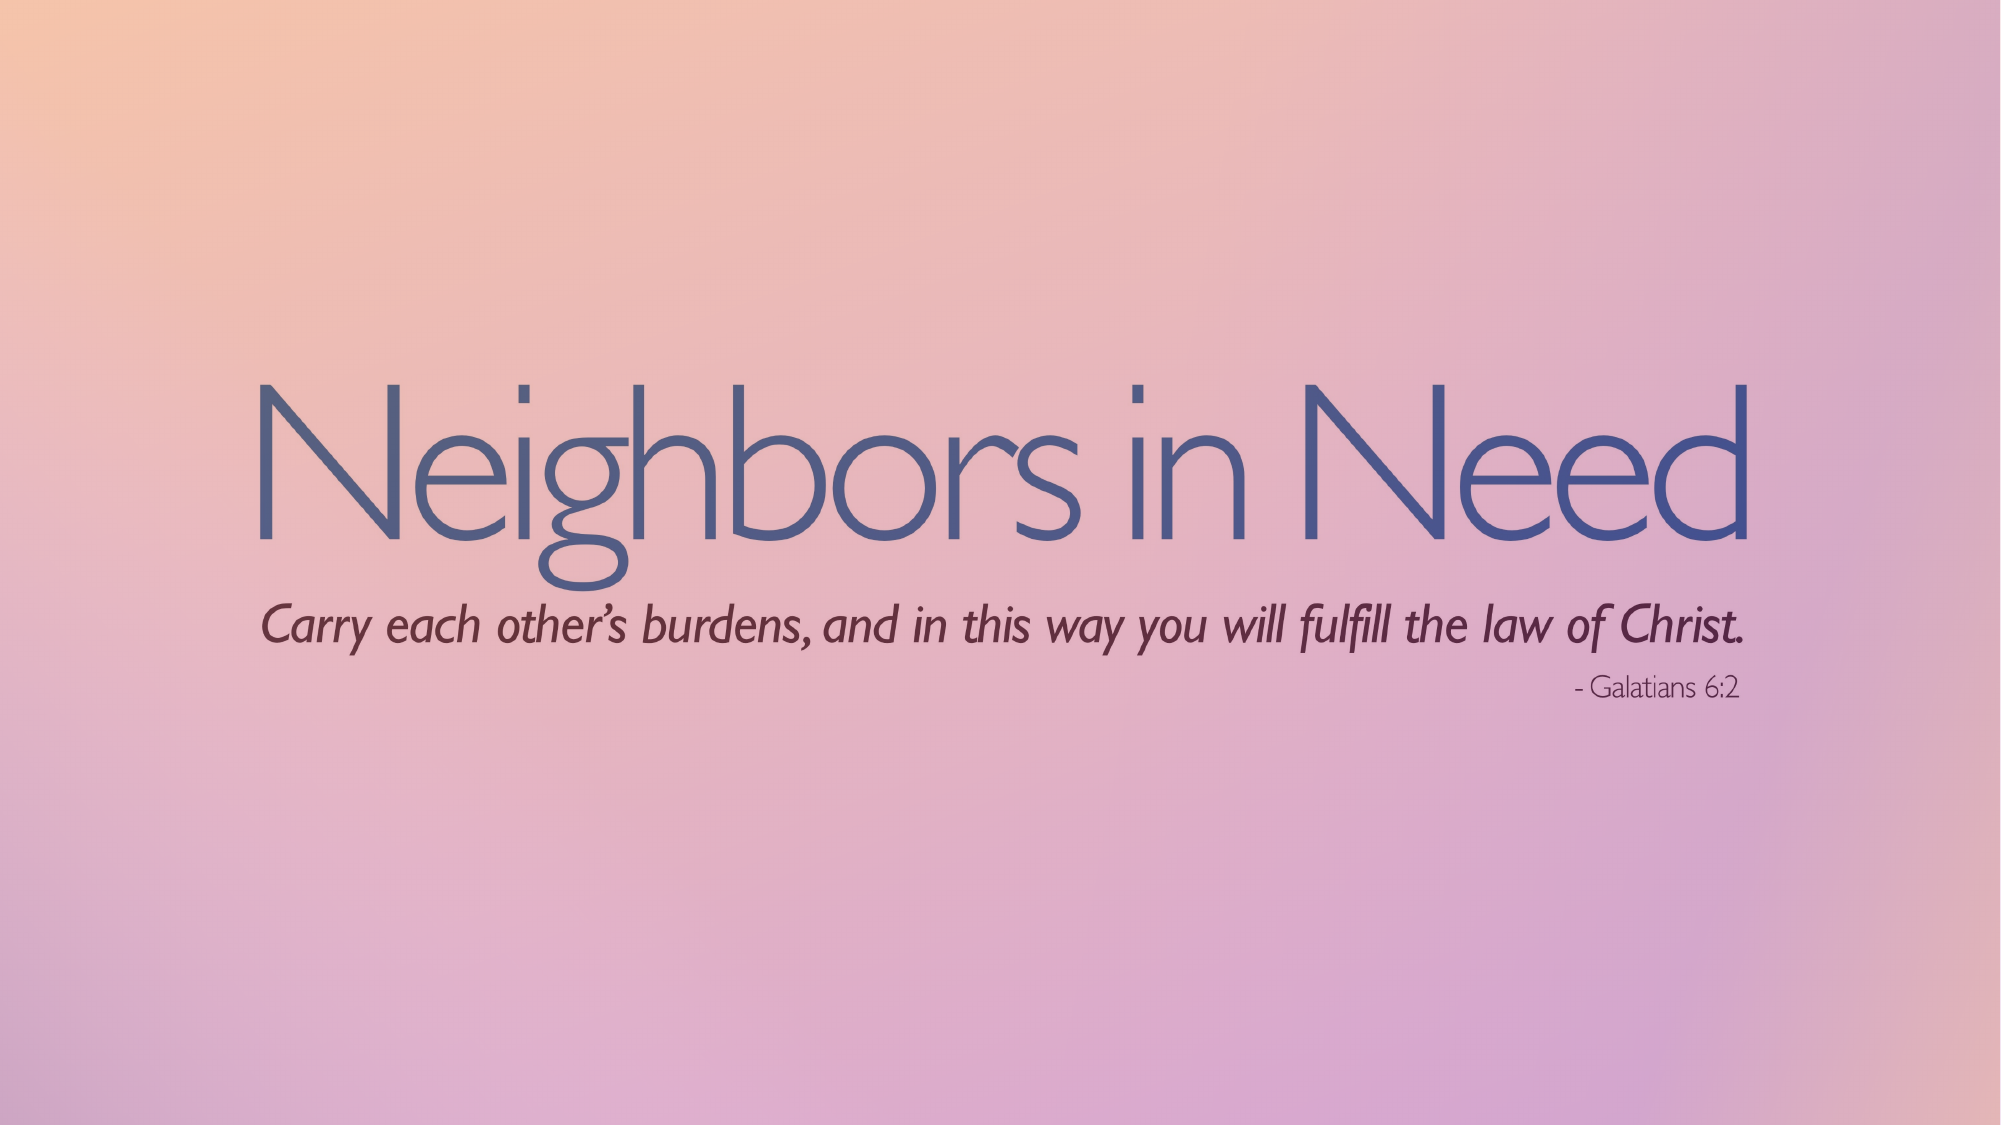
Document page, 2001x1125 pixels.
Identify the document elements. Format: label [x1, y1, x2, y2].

list [0, 0, 2000, 1125]
